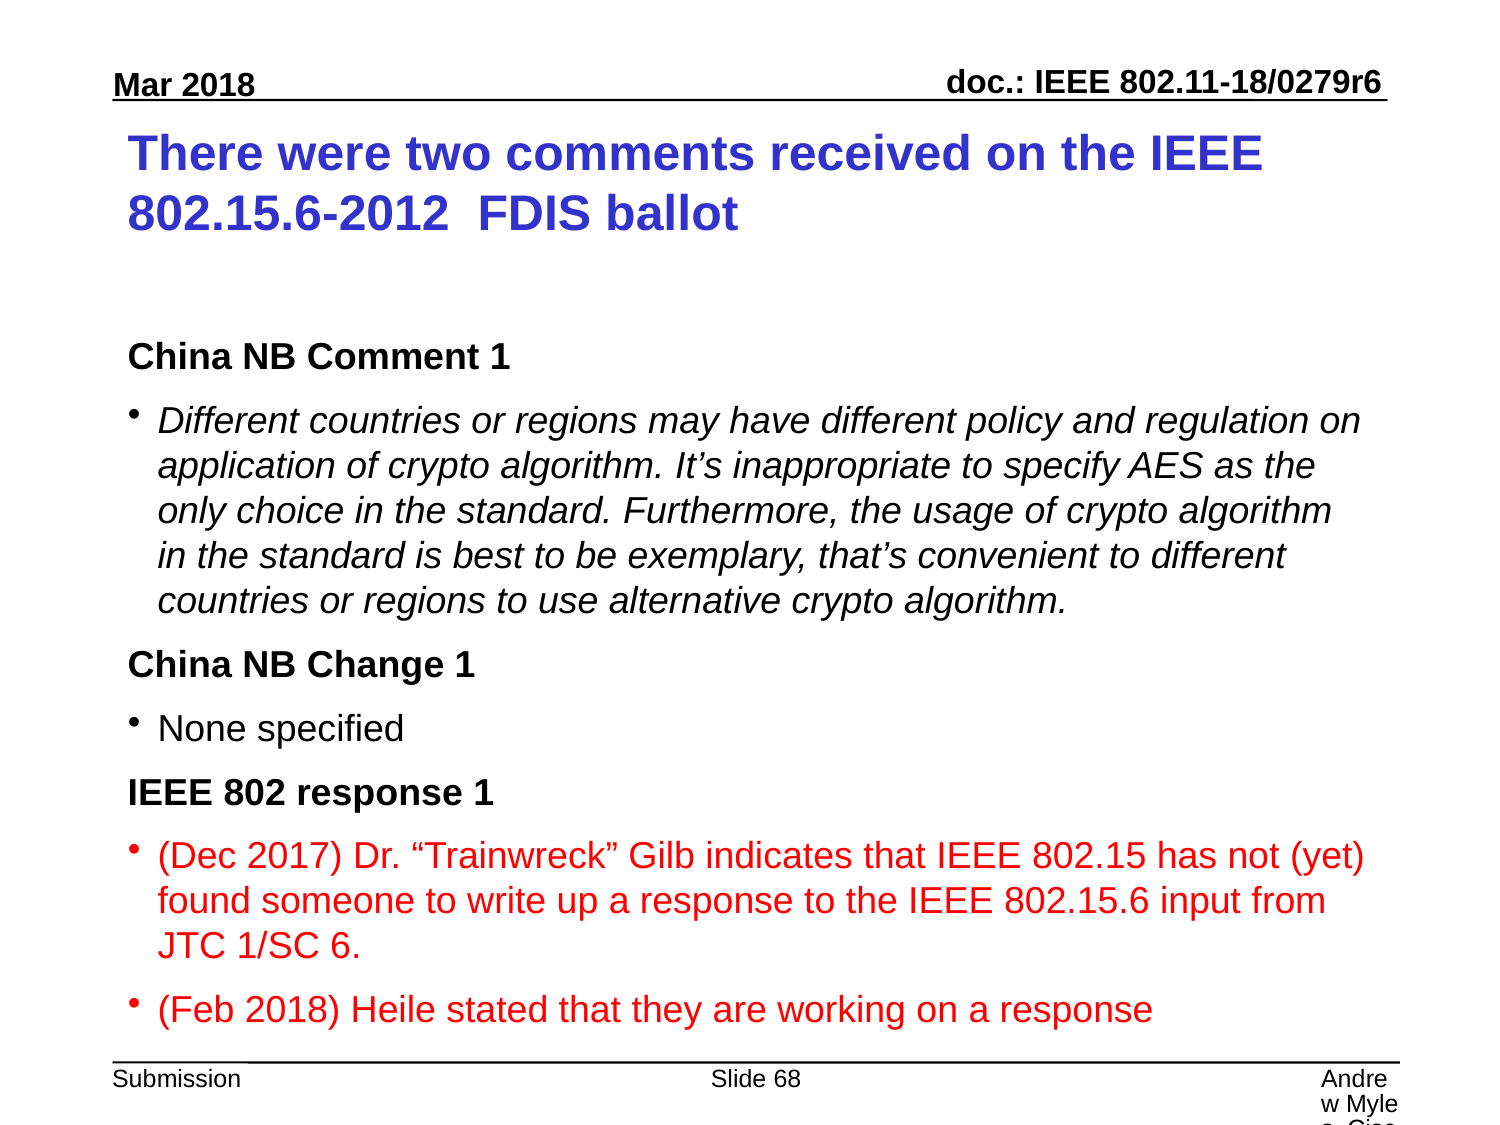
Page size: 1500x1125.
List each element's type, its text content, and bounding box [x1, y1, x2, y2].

list China NB Comment 1 Different countries or regions may have different policy and regulation on application of crypto algorithm. It’s inappropriate to specify AES as the only choice in the standard. Furthermore, the usage of crypto algorithm in the standard is best to be exemplary, that’s convenient to different countries or regions to use alternative crypto algorithm. China NB Change 1 None specified IEEE 802 response 1 (Dec 2017) Dr. “Trainwreck” Gilb indicates that IEEE 802.15 has not (yet) found someone to write up a response to the IEEE 802.15.6 input from JTC 1/SC 6. (Feb 2018) Heile stated that they are working on a response [112, 324, 1388, 1000]
footer Andrew Myles, Cisco [1320, 1061, 1402, 1093]
slide_number Slide 68 [709, 1061, 803, 1093]
title There were two comments received on the IEEE 802.15.6-2012 FDIS ballot [112, 112, 1388, 288]
